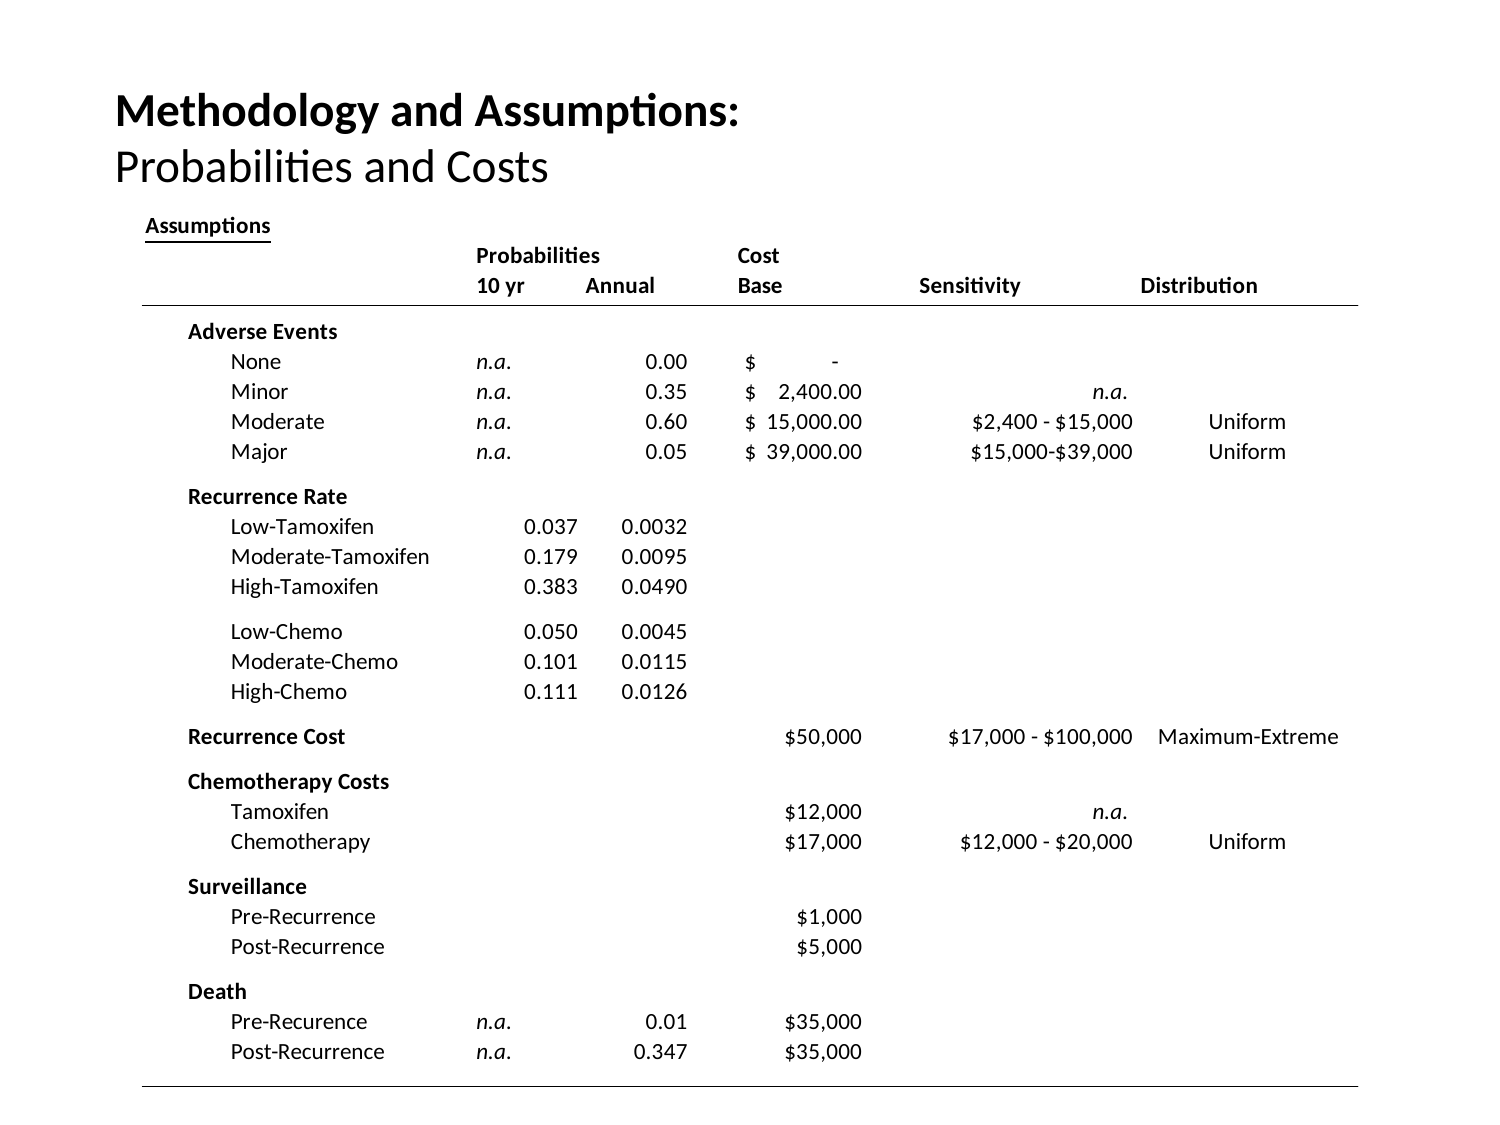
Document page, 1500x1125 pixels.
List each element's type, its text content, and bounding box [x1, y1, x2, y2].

text_box Methodology and Assumptions: Probabilities and Costs [99, 70, 1450, 258]
picture [140, 214, 1360, 1088]
